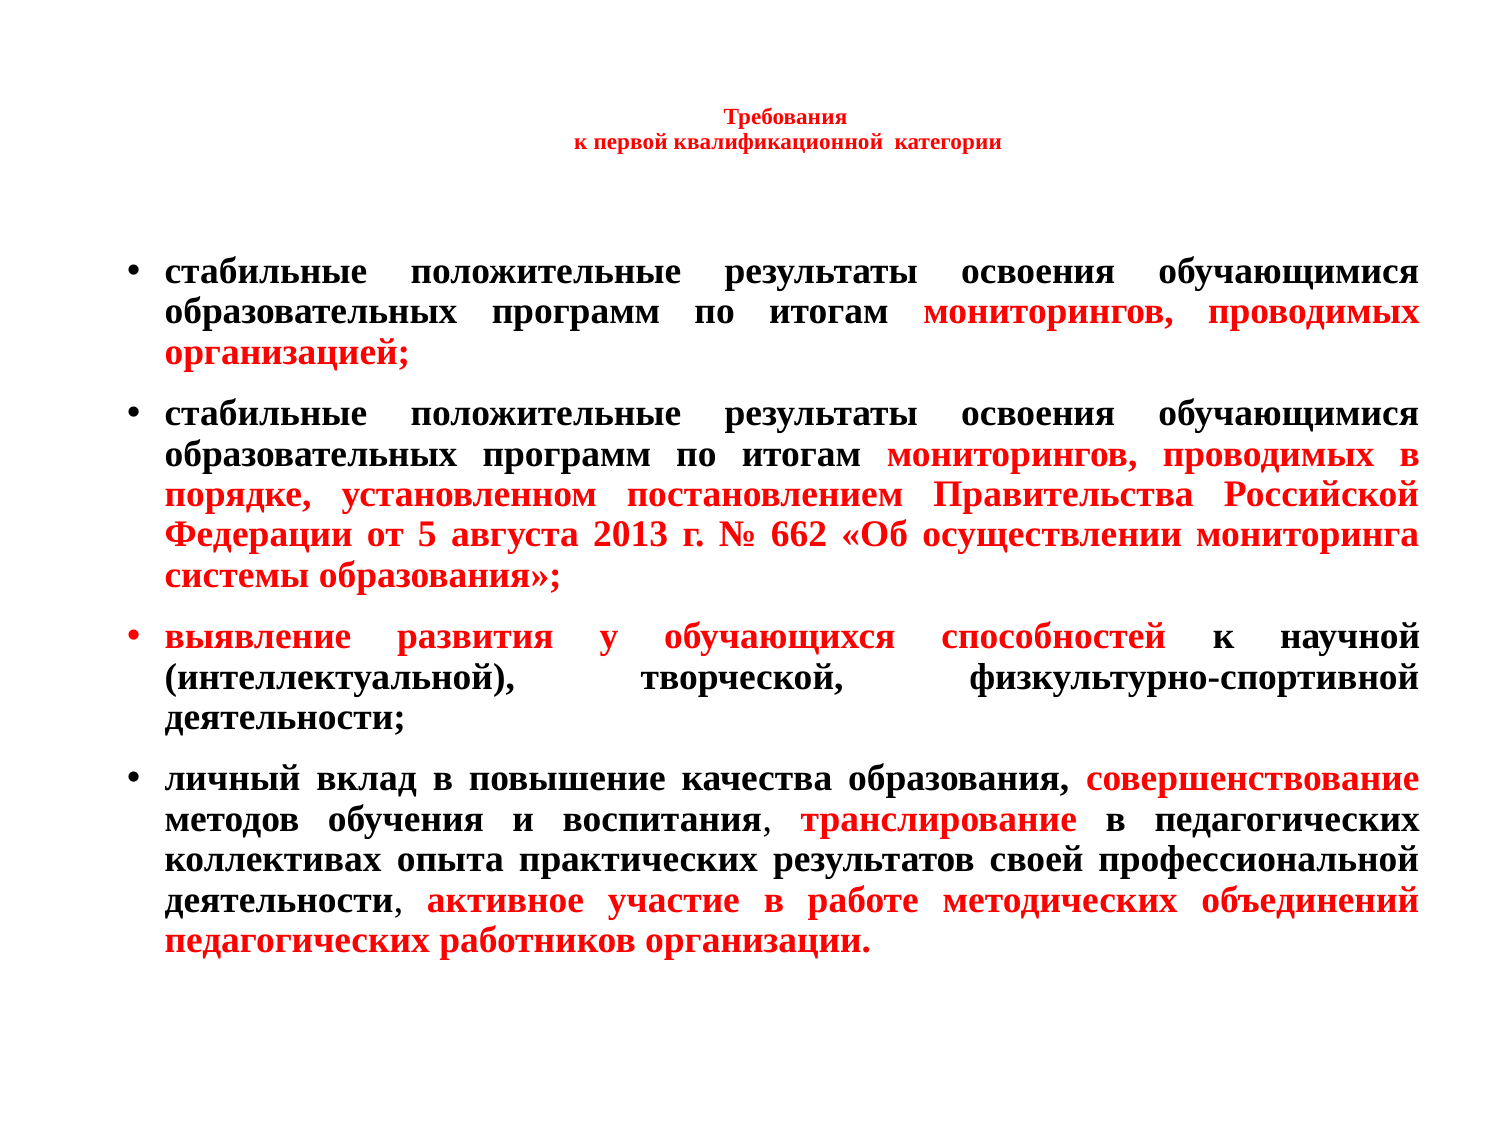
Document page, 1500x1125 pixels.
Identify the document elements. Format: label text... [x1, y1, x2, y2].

title Требования к первой квалификационной категории [135, 66, 1436, 197]
list стабильные положительные результаты освоения обучающимися образовательных программ по итогам мониторингов, проводимых организацией; стабильные положительные результаты освоения обучающимися образовательных программ по итогам мониторингов, проводимых в порядке, установленном постановлением Правительства Российской Федерации от 5 августа 2013 г. № 662 «Об осуществлении мониторинга системы образования»; выявление развития у обучающихся способностей к научной (интеллектуальной), творческой, физкультурно-спортивной деятельности; личный вклад в повышение качества образования, совершенствование методов обучения и воспитания, транслирование в педагогических коллективах опыта практических результатов своей профессиональной деятельности, активное участие в работе методических объединений педагогических работников организации. [112, 243, 1436, 1059]
